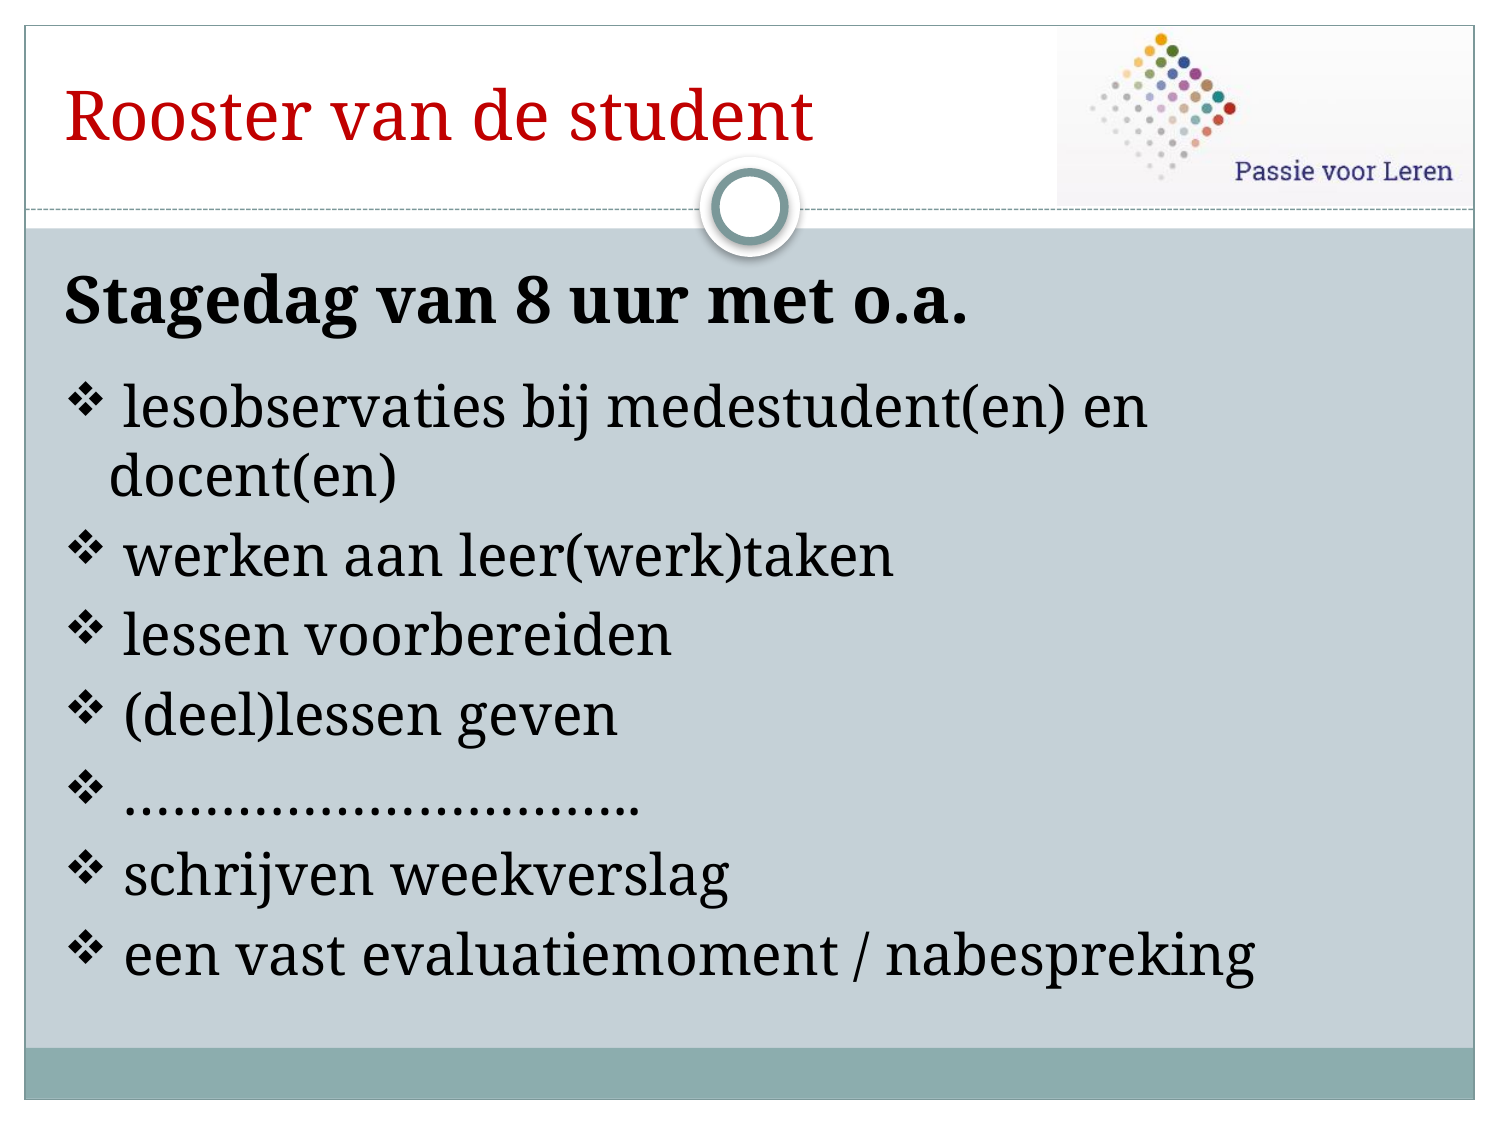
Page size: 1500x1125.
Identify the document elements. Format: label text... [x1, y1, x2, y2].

picture [1056, 27, 1474, 206]
list Stagedag van 8 uur met o.a. lesobservaties bij medestudent(en) en docent(en) werken aan leer(werk)taken lessen voorbereiden (deel)lessen geven ………………………….. schrijven weekverslag een vast evaluatiemoment / nabespreking [49, 250, 1445, 1001]
title Rooster van de student [49, 37, 1049, 162]
